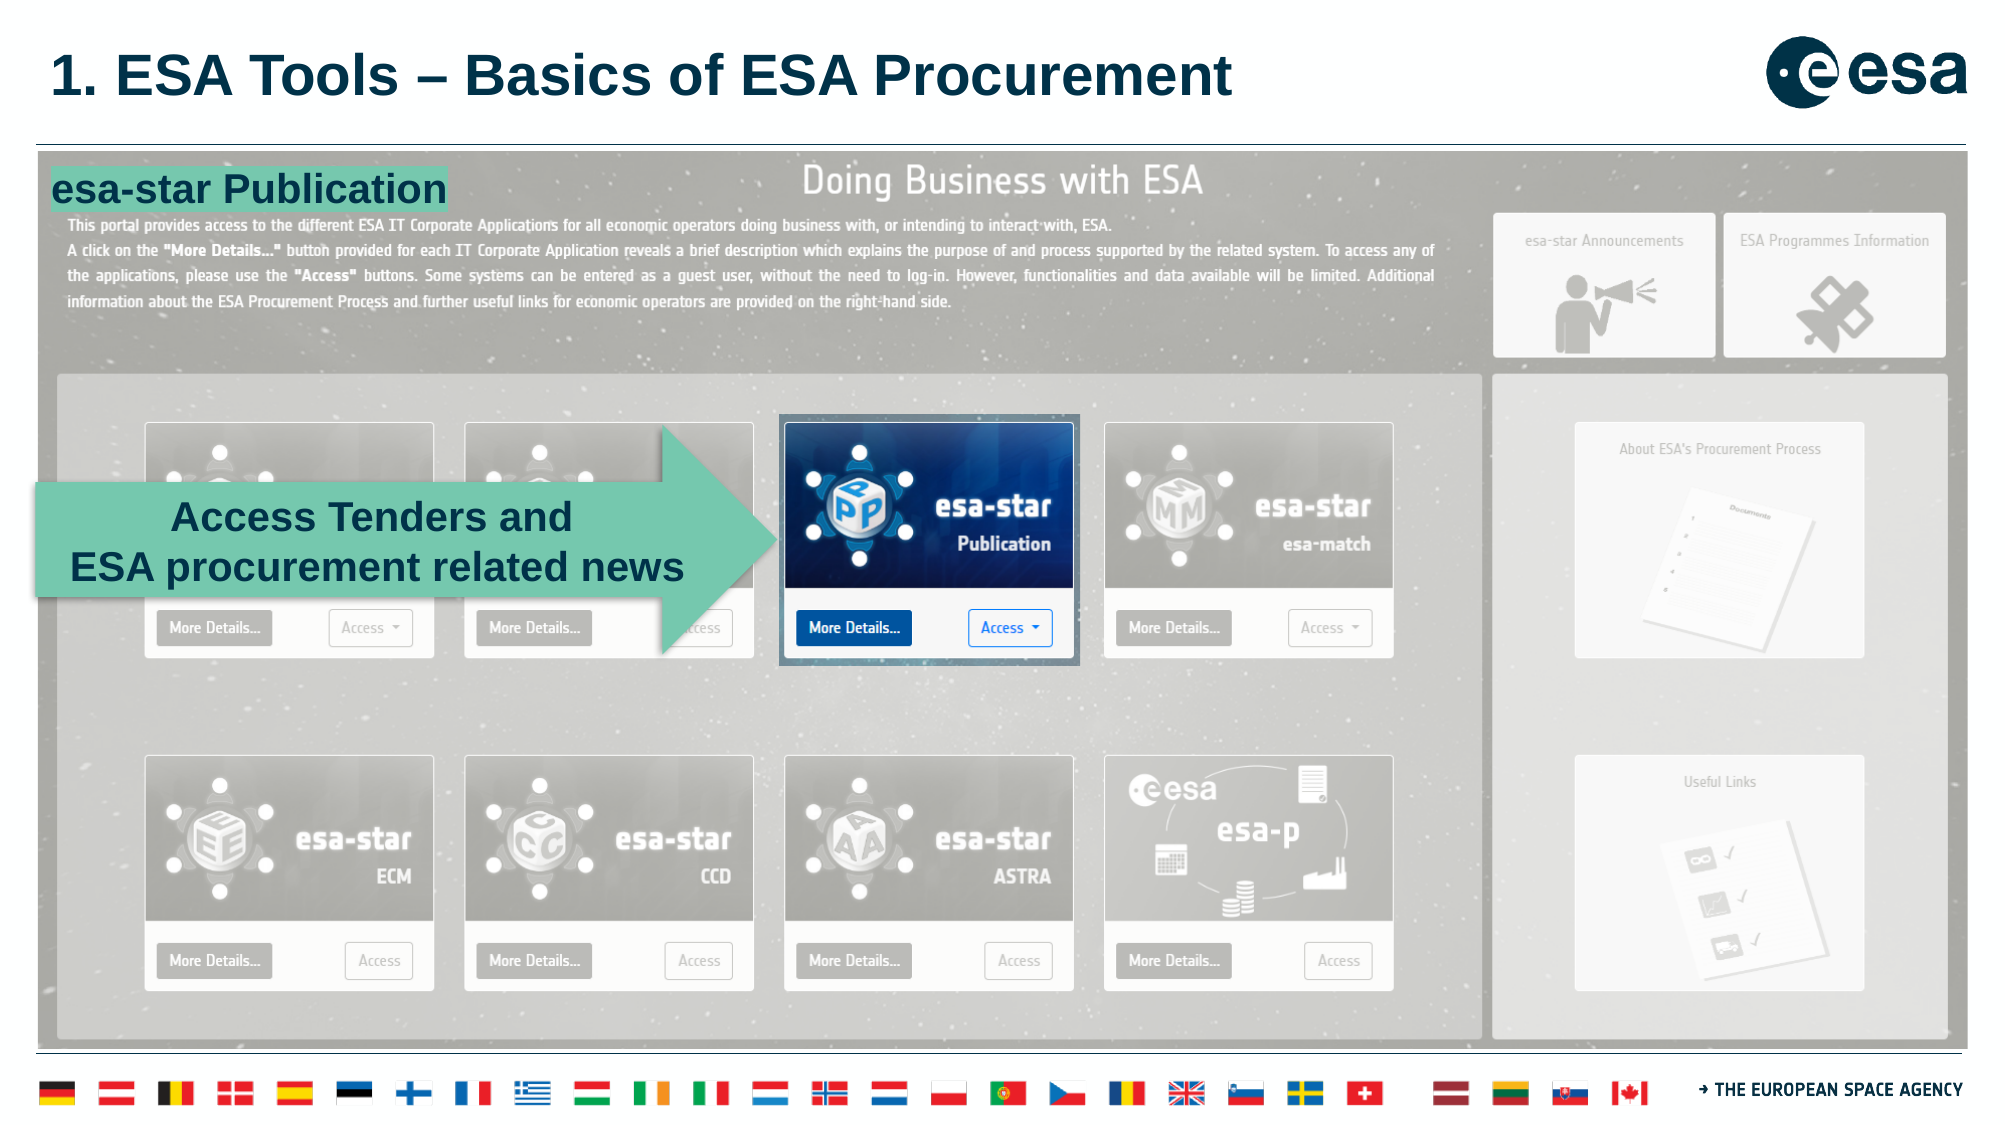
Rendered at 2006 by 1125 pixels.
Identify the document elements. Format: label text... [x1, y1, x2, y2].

picture [0, 1059, 1667, 1125]
picture [37, 0, 2006, 1049]
list esa-star Publication [36, 144, 1966, 152]
picture [1696, 1080, 1966, 1098]
title 1. ESA Tools – Basics of ESA Procurement [35, 28, 1694, 115]
